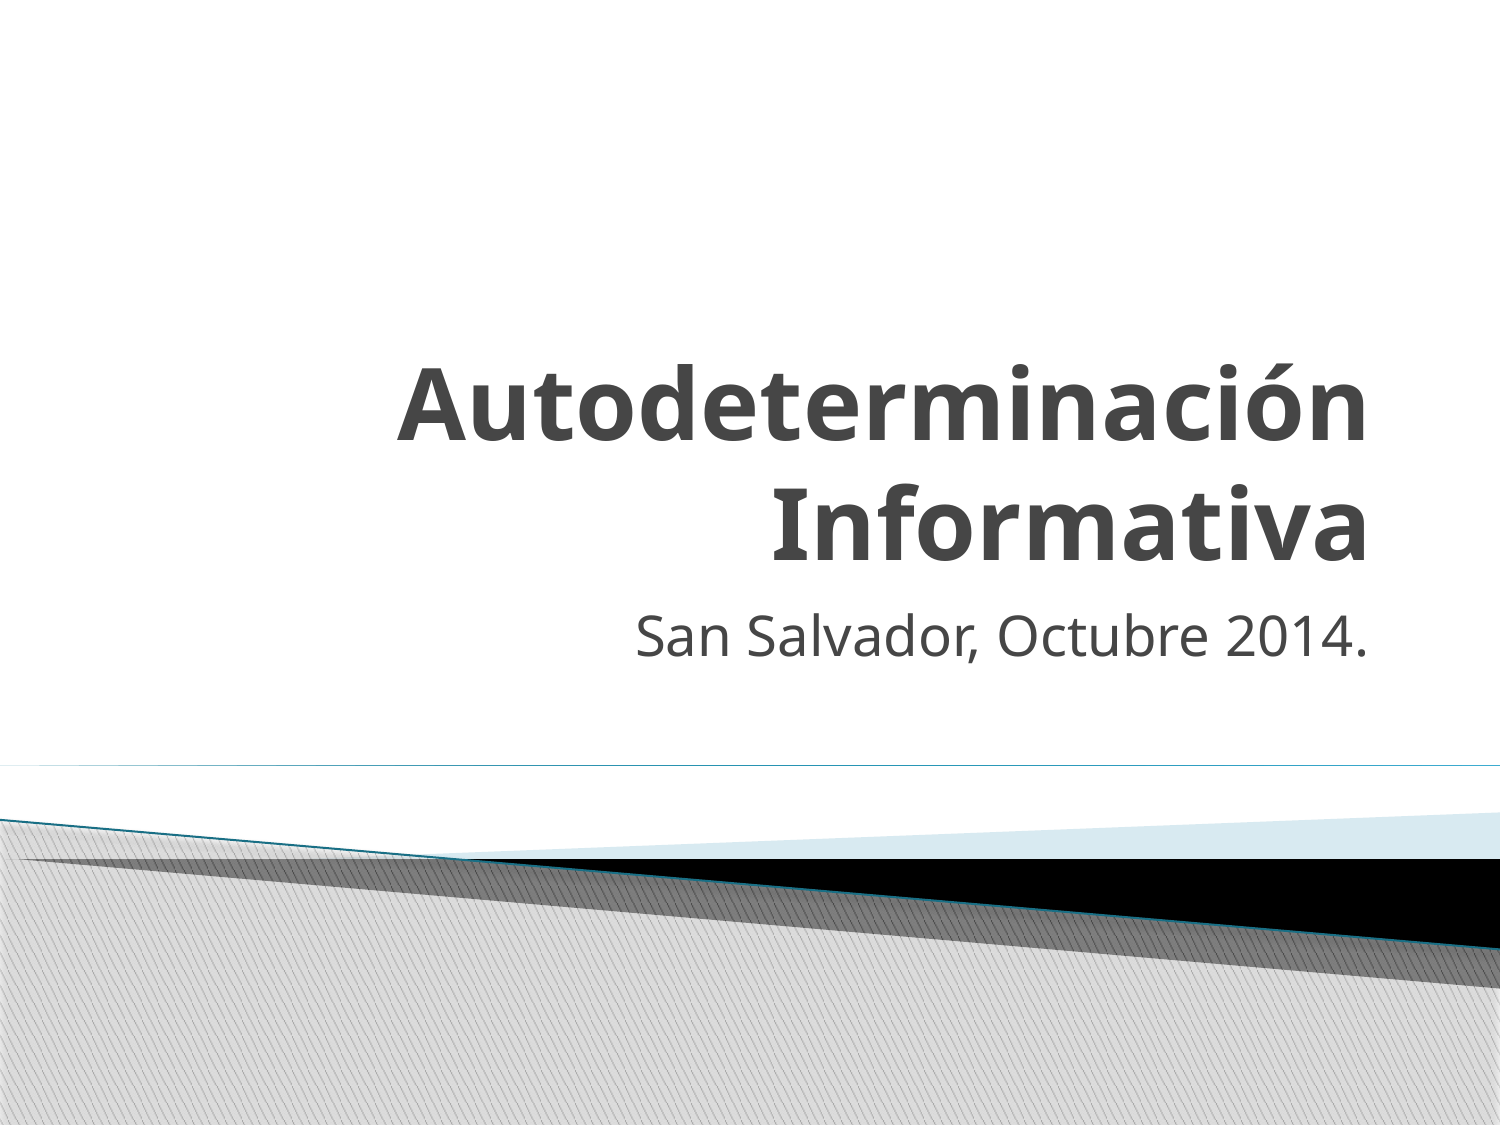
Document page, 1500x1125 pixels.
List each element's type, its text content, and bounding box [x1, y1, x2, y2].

picture [5, 859, 1500, 989]
subtitle San Salvador, Octubre 2014. [112, 592, 1388, 790]
title Autodeterminación Informativa [112, 287, 1388, 588]
